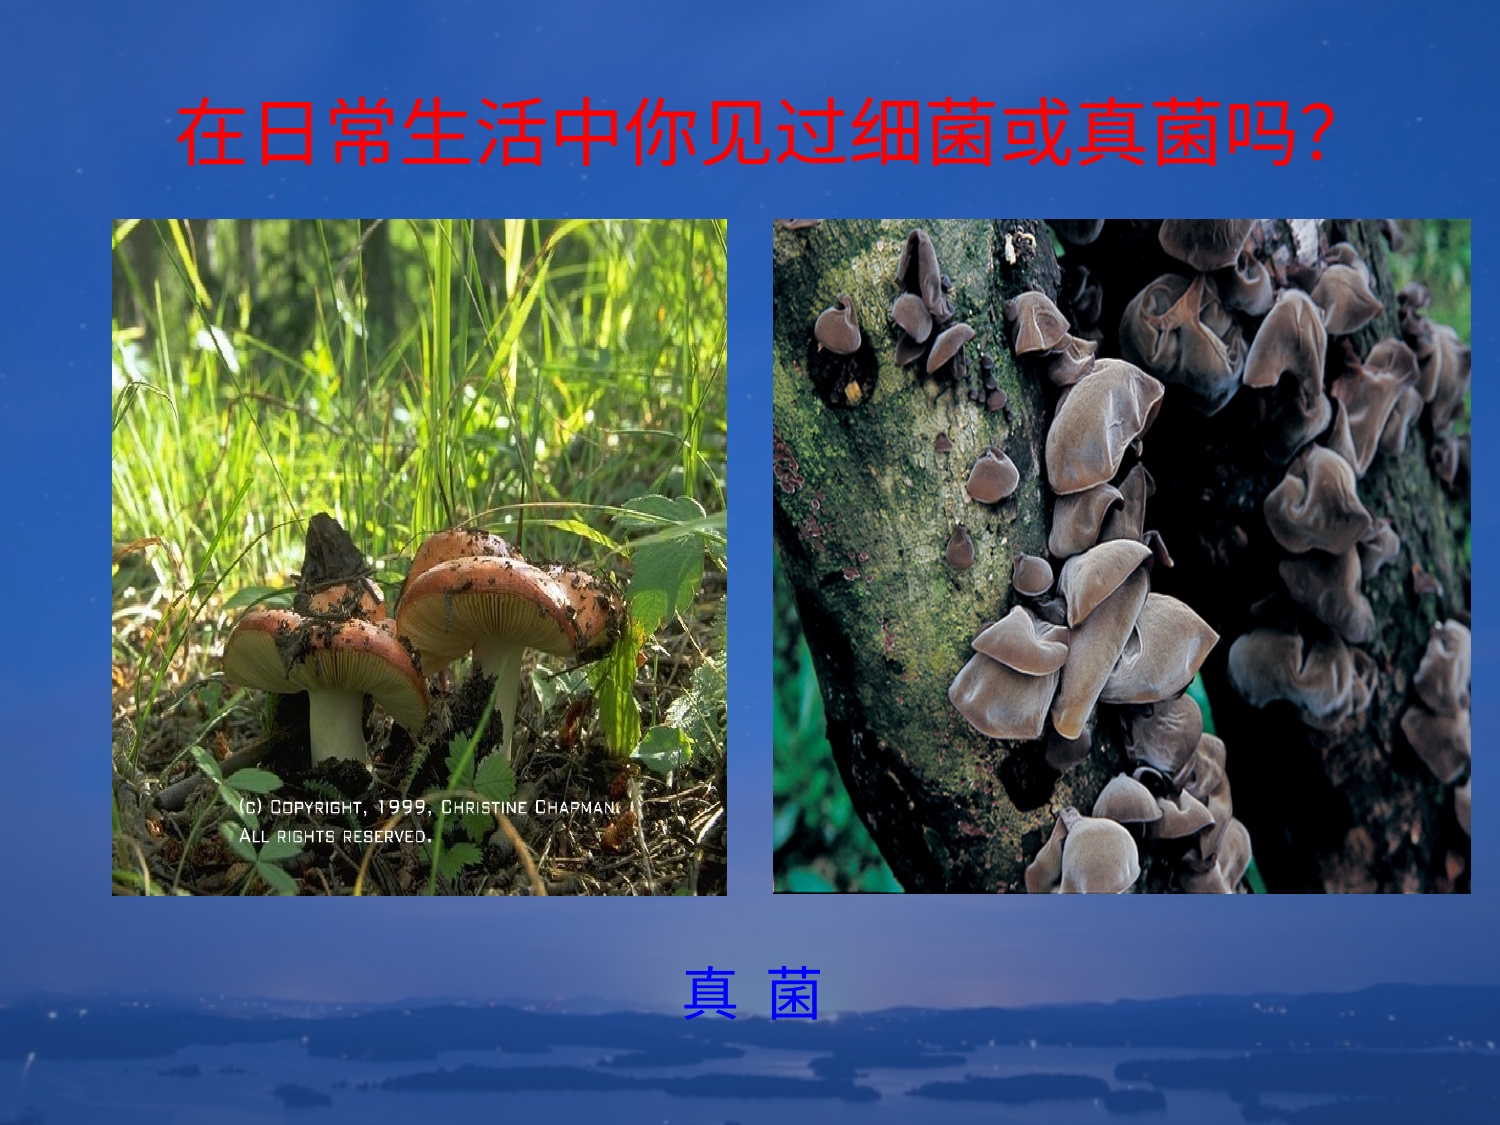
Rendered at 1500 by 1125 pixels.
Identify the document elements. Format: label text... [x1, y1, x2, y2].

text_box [111, 219, 1471, 1036]
text_box 在日常生活中你见过细菌或真菌吗？ [159, 78, 1459, 183]
